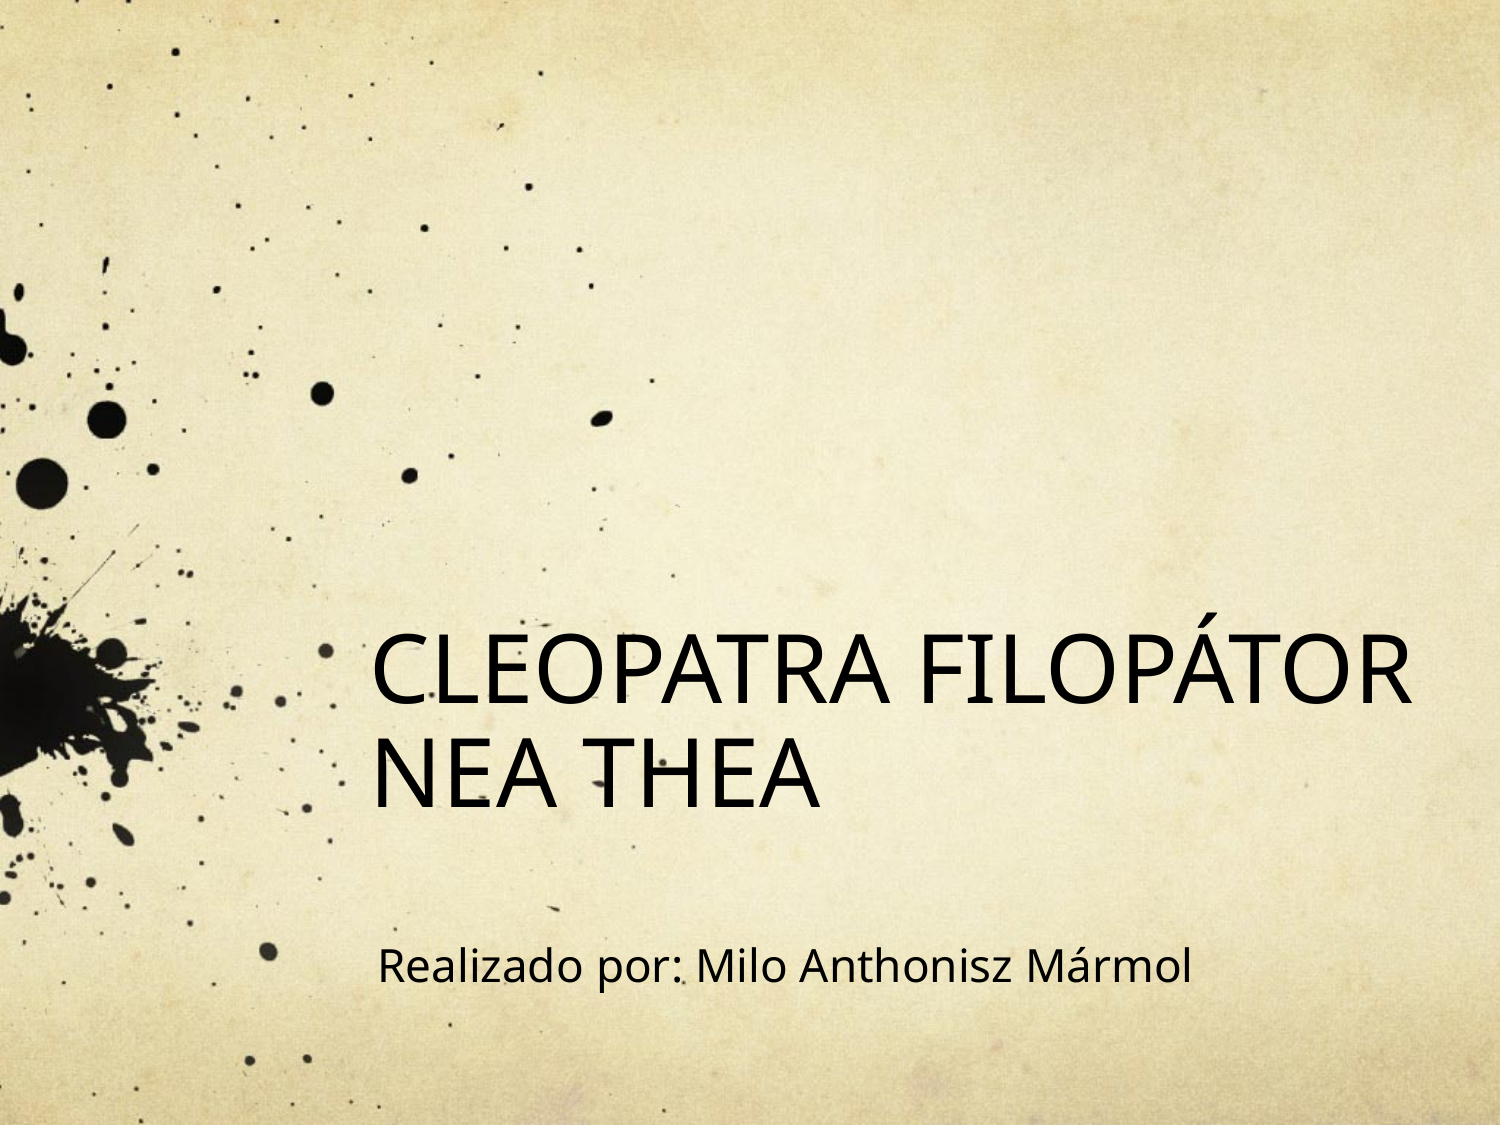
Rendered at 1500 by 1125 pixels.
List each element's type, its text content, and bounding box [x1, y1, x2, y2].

picture [0, 0, 1500, 1125]
title CLEOPATRA FILOPÁTOR NEA THEA [362, 512, 1425, 827]
subtitle Realizado por: Milo Anthonisz Mármol [362, 829, 1425, 1023]
